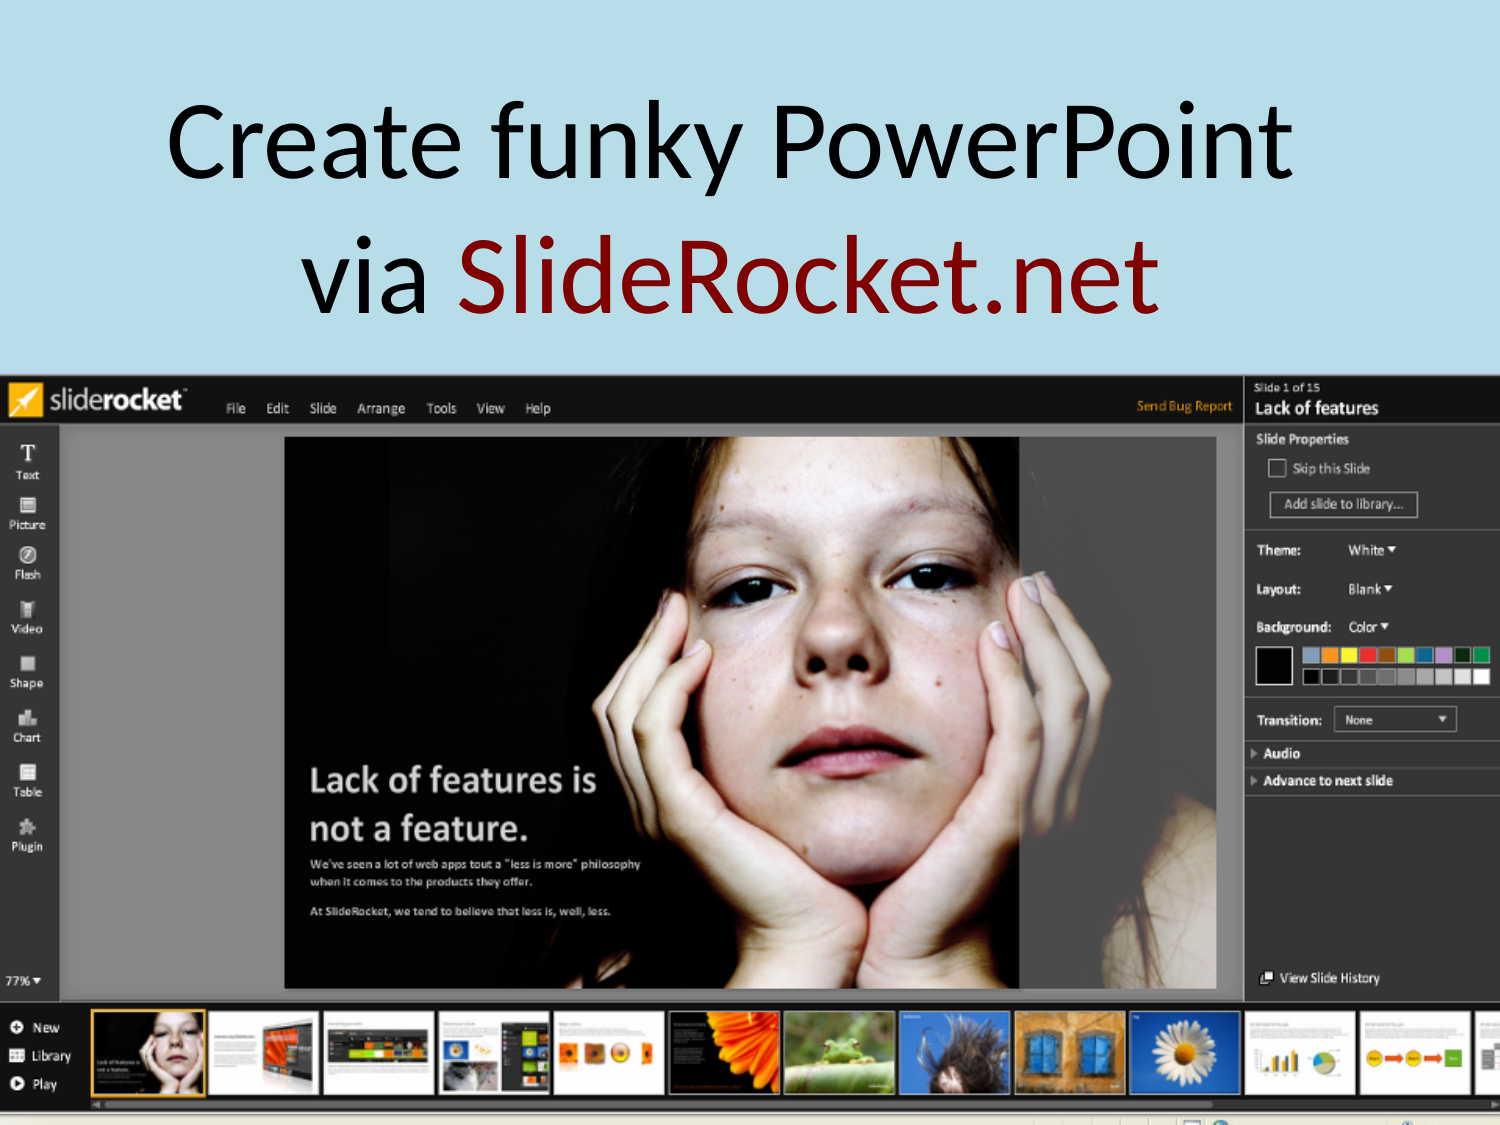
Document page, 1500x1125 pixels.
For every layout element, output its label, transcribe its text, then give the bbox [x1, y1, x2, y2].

text_box Create funky PowerPoint via SlideRocket.net [93, 58, 1369, 208]
picture [0, 373, 1500, 1125]
